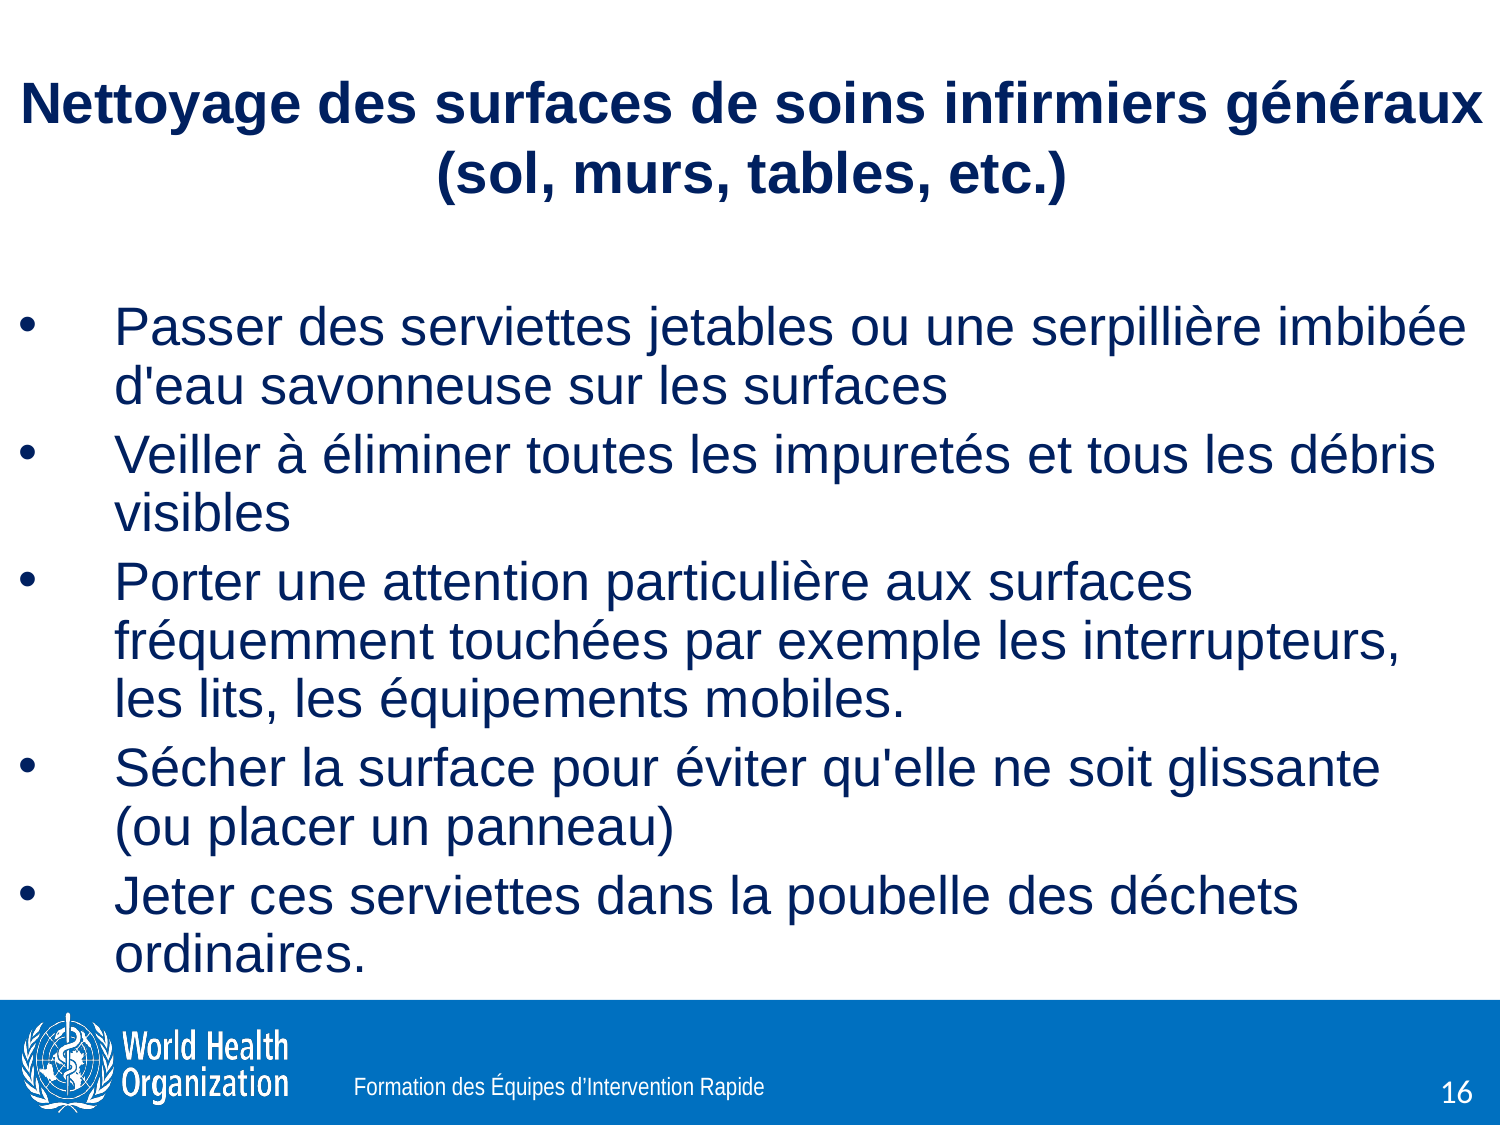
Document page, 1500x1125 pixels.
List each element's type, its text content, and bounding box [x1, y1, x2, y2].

list Passer des serviettes jetables ou une serpillière imbibée d'eau savonneuse sur les surfaces Veiller à éliminer toutes les impuretés et tous les débris visibles Porter une attention particulière aux surfaces fréquemment touchées par exemple les interrupteurs, les lits, les équipements mobiles. Sécher la surface pour éviter qu'elle ne soit glissante (ou placer un panneau) Jeter ces serviettes dans la poubelle des déchets ordinaires. [3, 290, 1500, 965]
picture [21, 1012, 288, 1113]
title Nettoyage des surfaces de soins infirmiers généraux (sol, murs, tables, etc.) [0, 26, 1500, 244]
